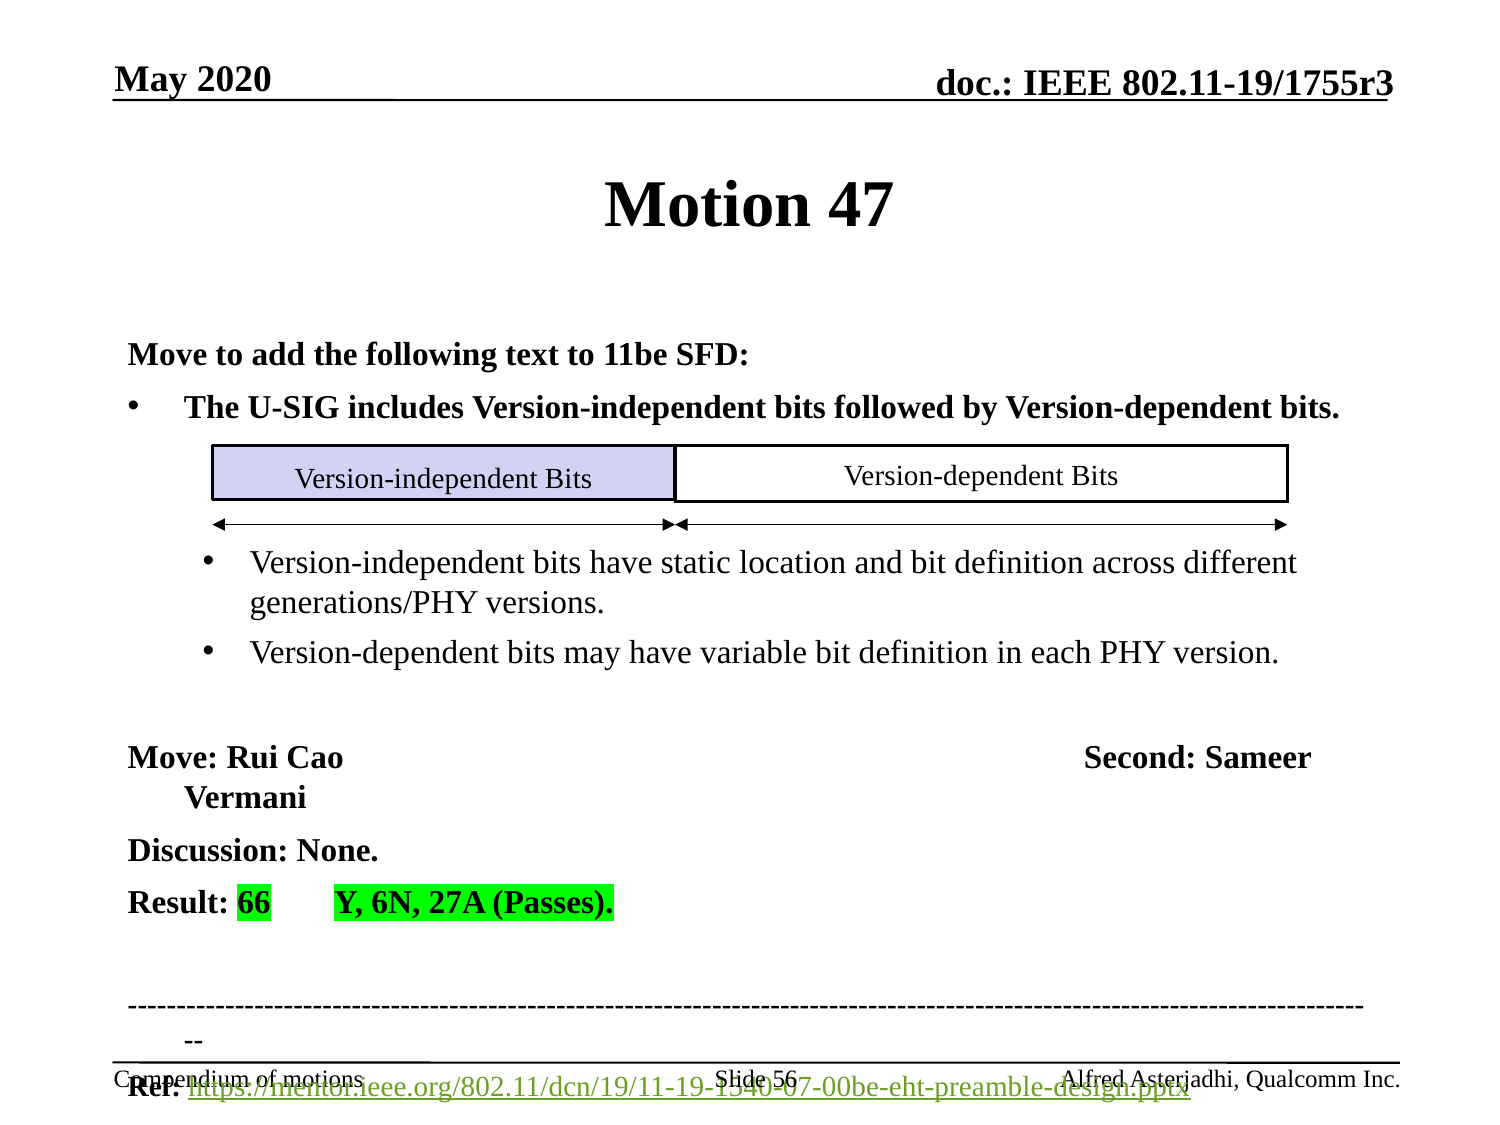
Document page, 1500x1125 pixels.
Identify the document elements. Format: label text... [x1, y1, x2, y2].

title Motion 47 [112, 112, 1388, 288]
slide_number Slide 56 [712, 1061, 800, 1123]
text_box [725, 537, 775, 588]
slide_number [114, 54, 423, 100]
list Move to add the following text to 11be SFD: The U-SIG includes Version-independent bits followed by Version-dependent bits. Version-independent bits have static location and bit definition across different generations/PHY versions. Version-dependent bits may have variable bit definition in each PHY version. Move: Rui Cao Second: Sameer Vermani Discussion: None. Result: 66 Y, 6N, 27A (Passes). --------------------------------------------------------------------------------------------------------------------------------- Ref: https://mentor.ieee.org/802.11/dcn/19/11-19-1540-07-00be-eht-preamble-design.pptx [112, 324, 1388, 1063]
footer Alfred Asterjadhi, Qualcomm Inc. [878, 1061, 1402, 1093]
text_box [212, 445, 1288, 525]
